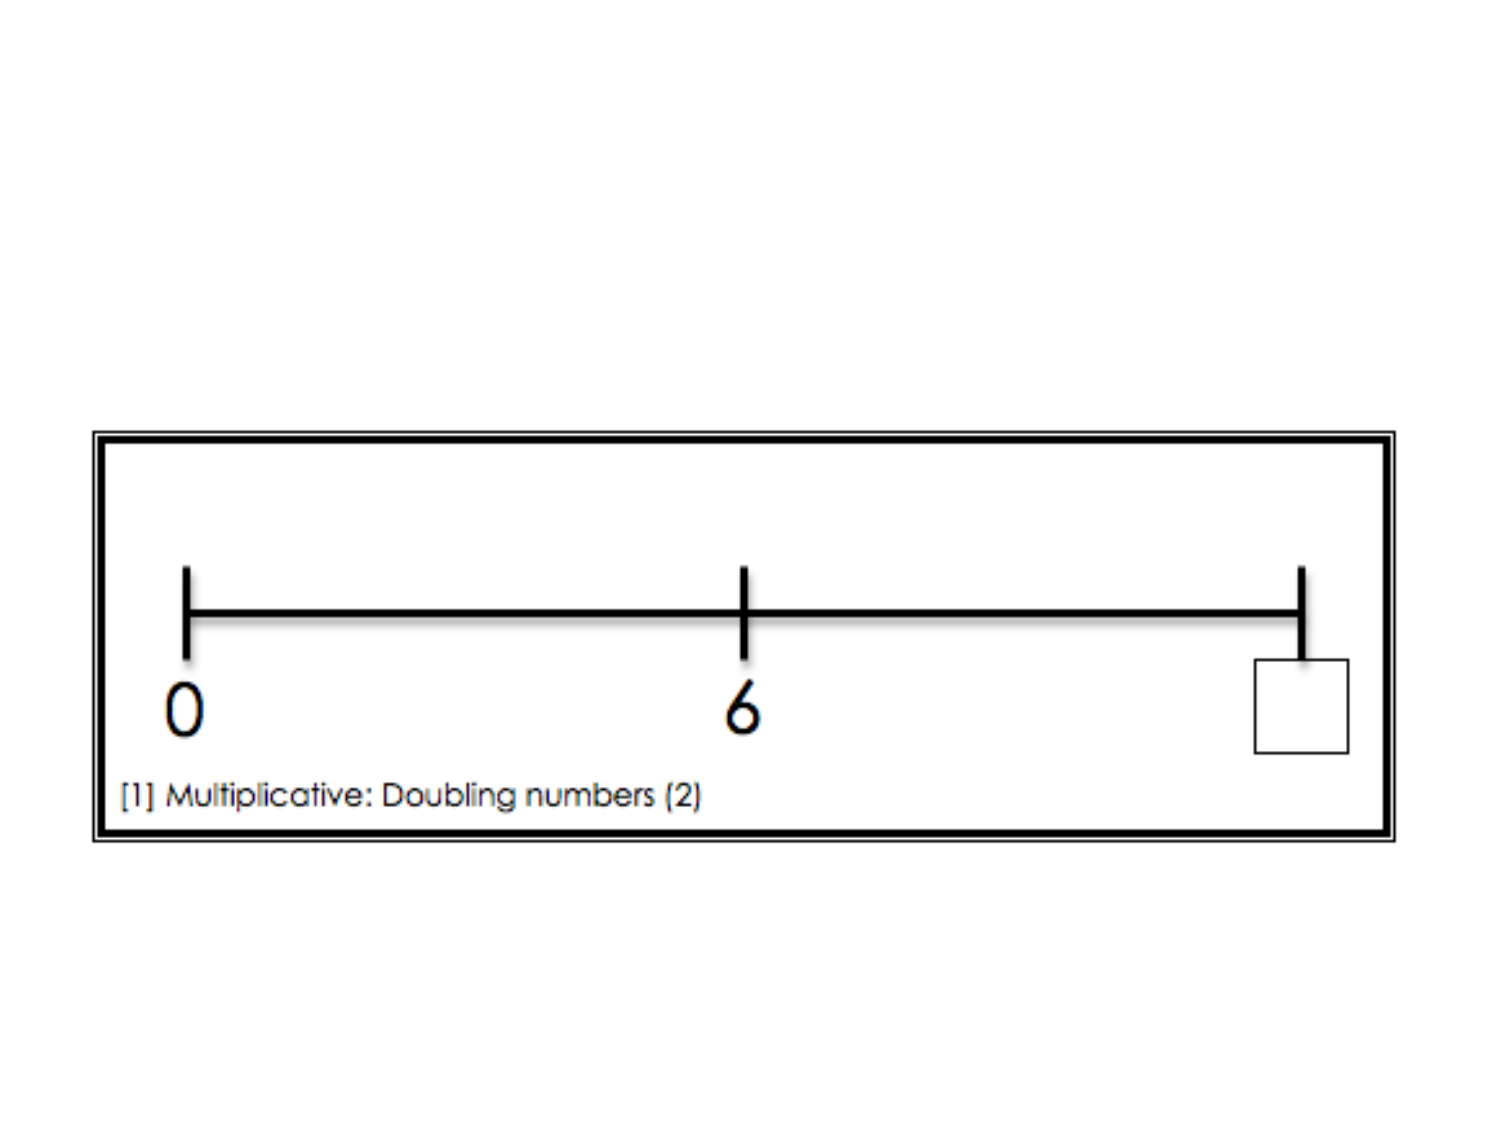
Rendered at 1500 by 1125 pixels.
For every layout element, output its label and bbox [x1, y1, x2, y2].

list [74, 262, 1426, 1006]
